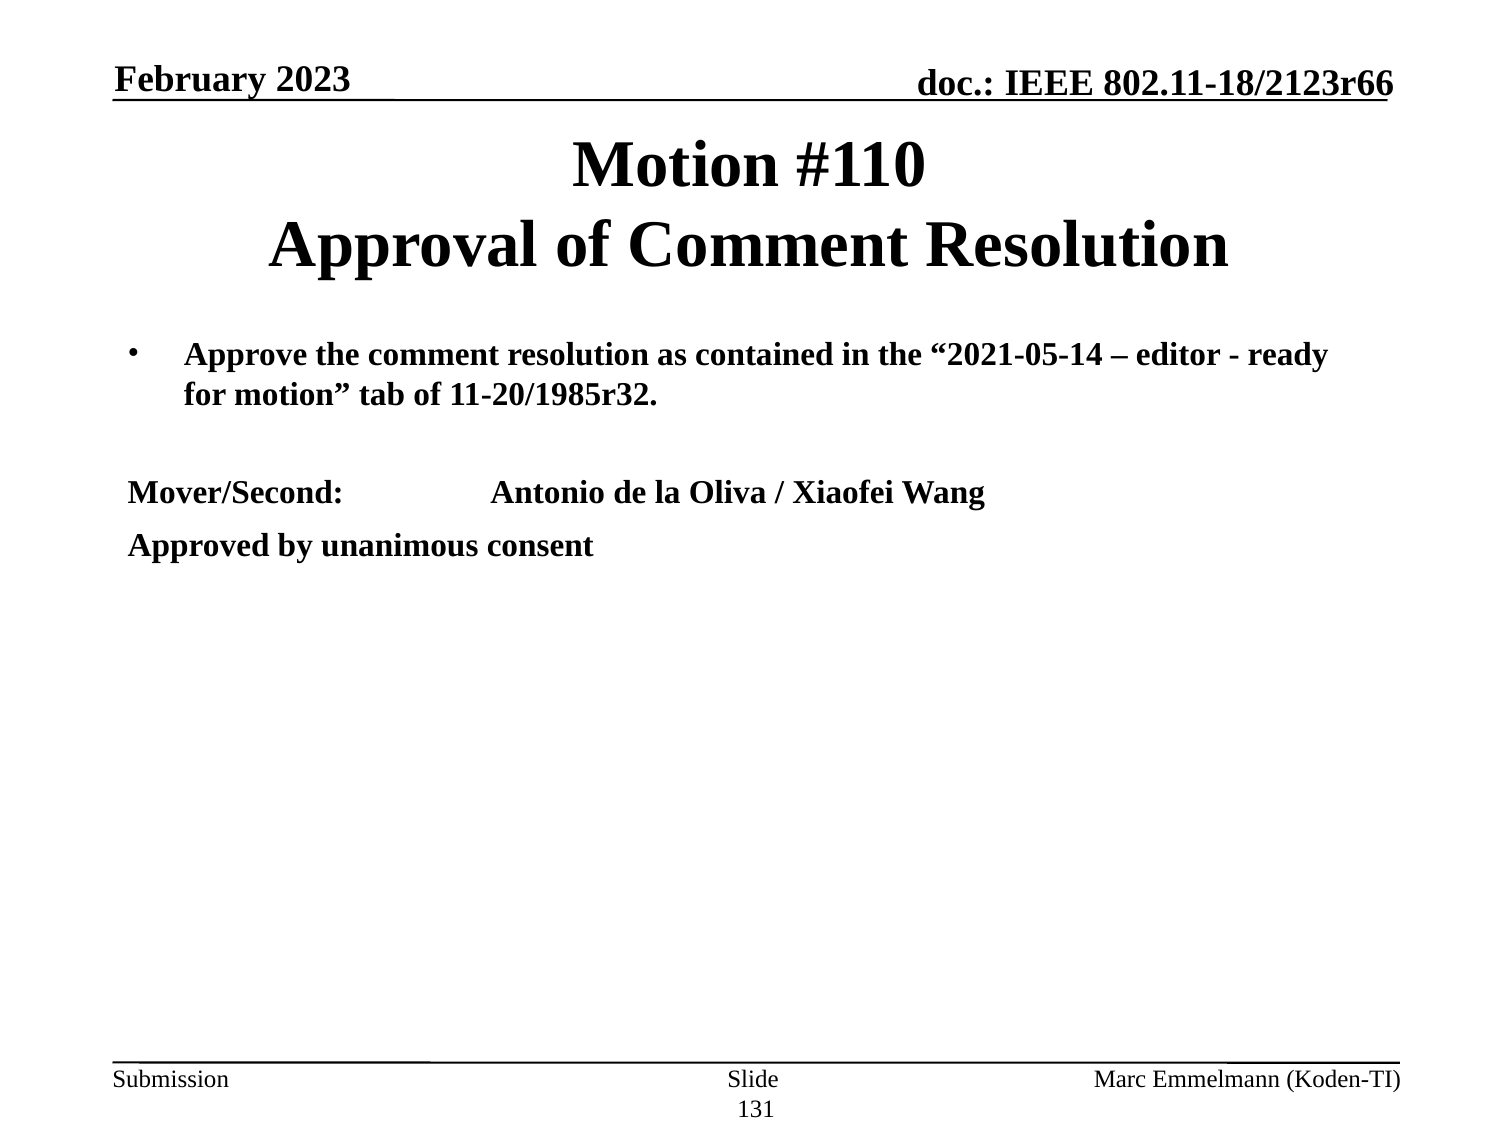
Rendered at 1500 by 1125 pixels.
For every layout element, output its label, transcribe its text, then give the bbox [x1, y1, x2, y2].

footer Marc Emmelmann (Koden-TI) [878, 1061, 1402, 1093]
slide_number Slide 131 [712, 1061, 800, 1123]
title Motion #110 Approval of Comment Resolution [112, 112, 1388, 288]
list Approve the comment resolution as contained in the “2021-05-14 – editor - ready for motion” tab of 11-20/1985r32. Mover/Second: Antonio de la Oliva / Xiaofei Wang Approved by unanimous consent [112, 324, 1388, 1000]
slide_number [114, 54, 423, 100]
